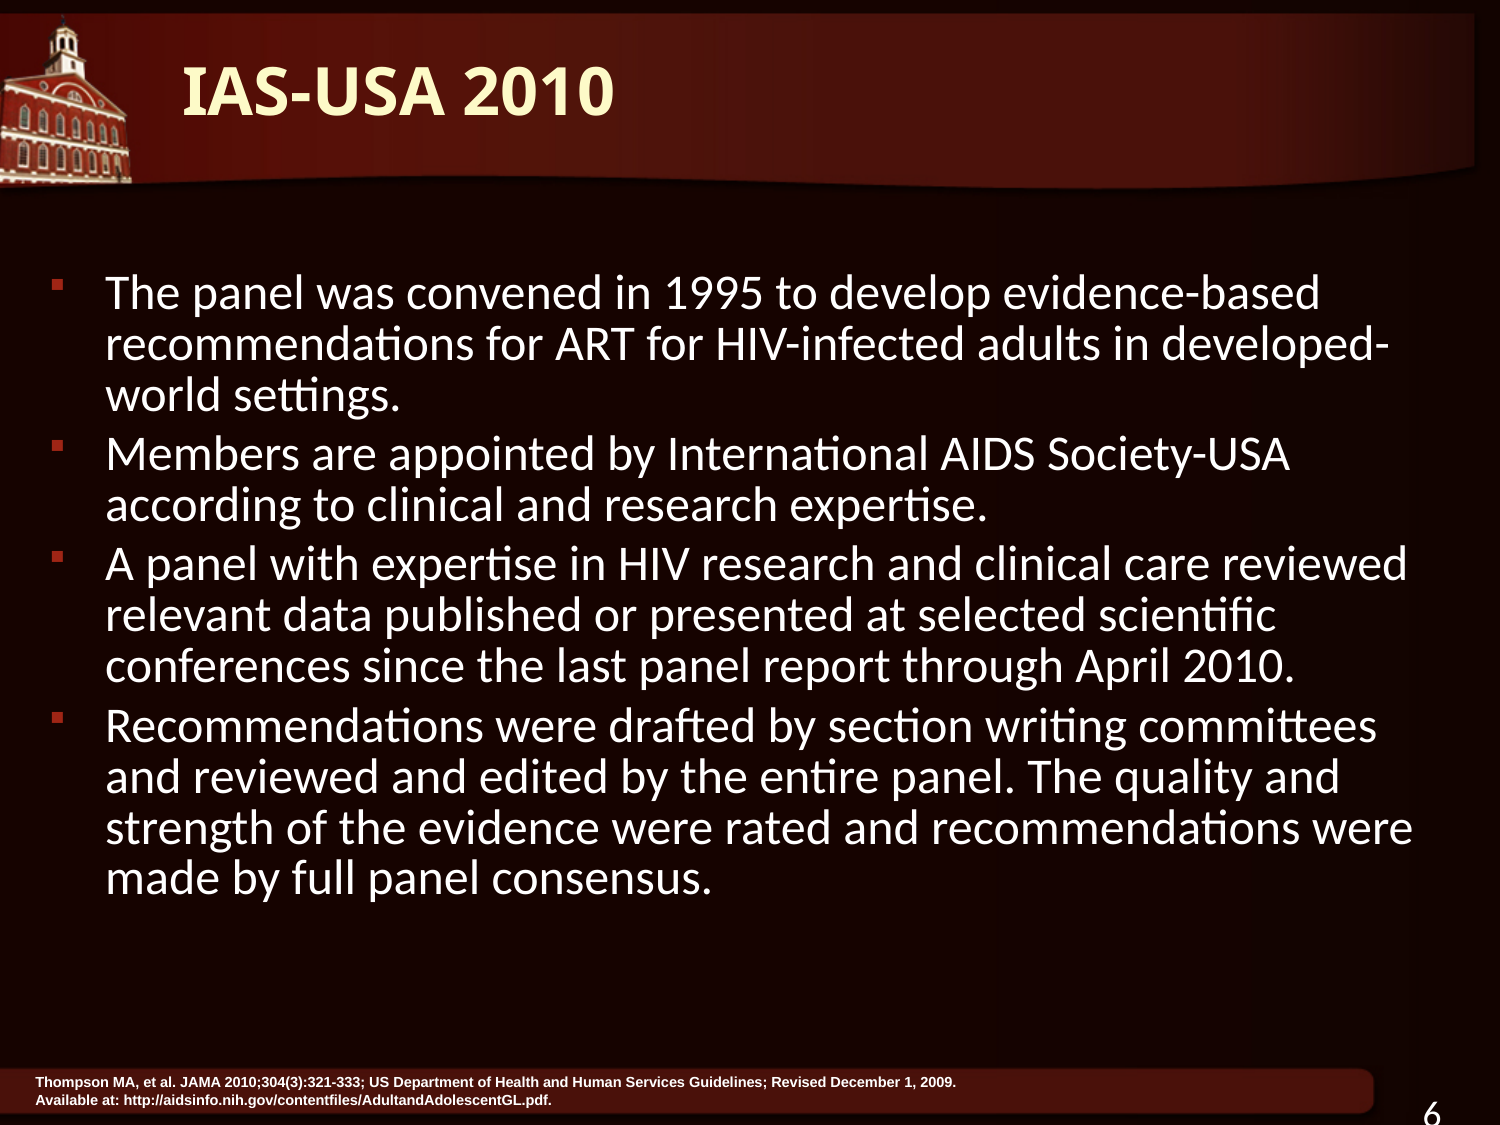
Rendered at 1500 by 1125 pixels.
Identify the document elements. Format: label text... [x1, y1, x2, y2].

slide_number 6 [1407, 1082, 1488, 1125]
list The panel was convened in 1995 to develop evidence-based recommendations for ART for HIV-infected adults in developed-world settings. Members are appointed by International AIDS Society-USA according to clinical and research expertise. A panel with expertise in HIV research and clinical care reviewed relevant data published or presented at selected scientific conferences since the last panel report through April 2010. Recommendations were drafted by section writing committees and reviewed and edited by the entire panel. The quality and strength of the evidence were rated and recommendations were made by full panel consensus. [33, 261, 1465, 1060]
text_box Thompson MA, et al. JAMA 2010;304(3):321-333; US Department of Health and Human Services Guidelines; Revised December 1, 2009. Available at: http://aidsinfo.nih.gov/contentfiles/AdultandAdolescentGL.pdf. [20, 1065, 1392, 1116]
picture [0, 0, 1500, 1125]
title IAS-USA 2010 [167, 21, 1466, 168]
